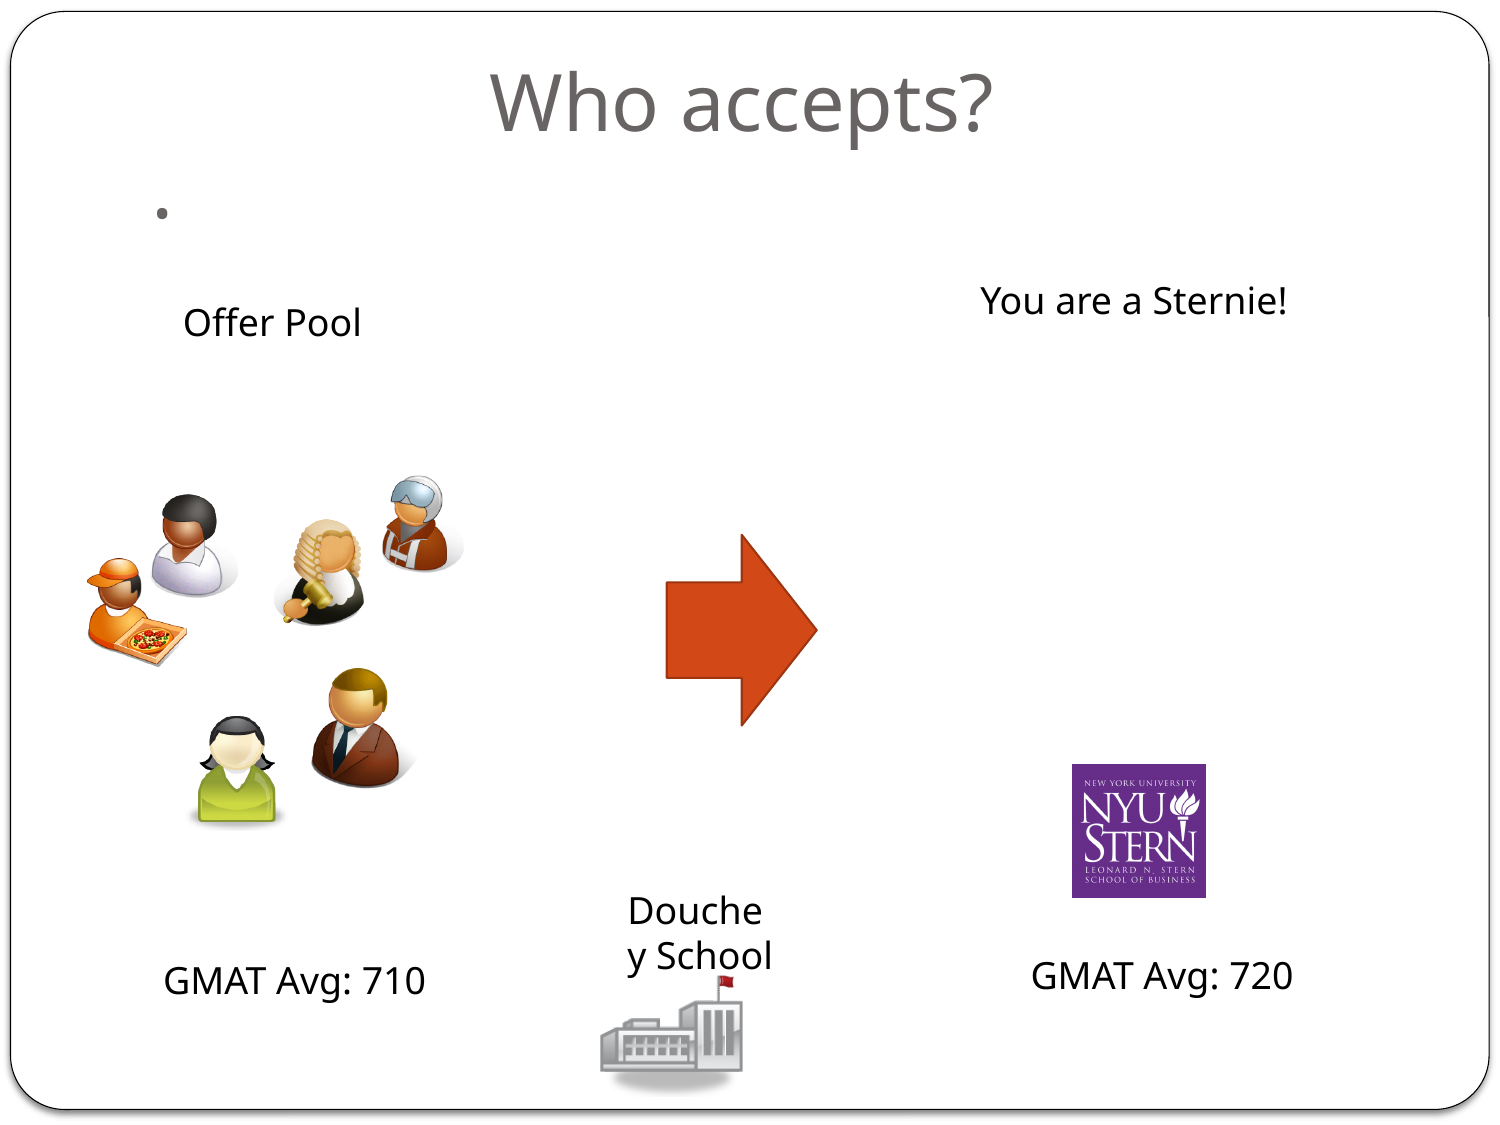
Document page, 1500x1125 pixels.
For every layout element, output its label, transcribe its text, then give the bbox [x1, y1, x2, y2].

title . [137, 62, 1413, 250]
text_box [665, 533, 818, 727]
picture [596, 946, 747, 1097]
text_box GMAT Avg: 710 [148, 949, 443, 1010]
text_box Douchey School [612, 879, 792, 984]
picture [81, 489, 250, 669]
picture [176, 667, 418, 832]
text_box Offer Pool [168, 291, 597, 352]
picture [264, 467, 475, 633]
text_box You are a Sternie! [924, 269, 1354, 330]
picture [1072, 764, 1206, 898]
text_box Who accepts? [172, 45, 1311, 163]
text_box GMAT Avg: 720 [1015, 944, 1311, 1004]
